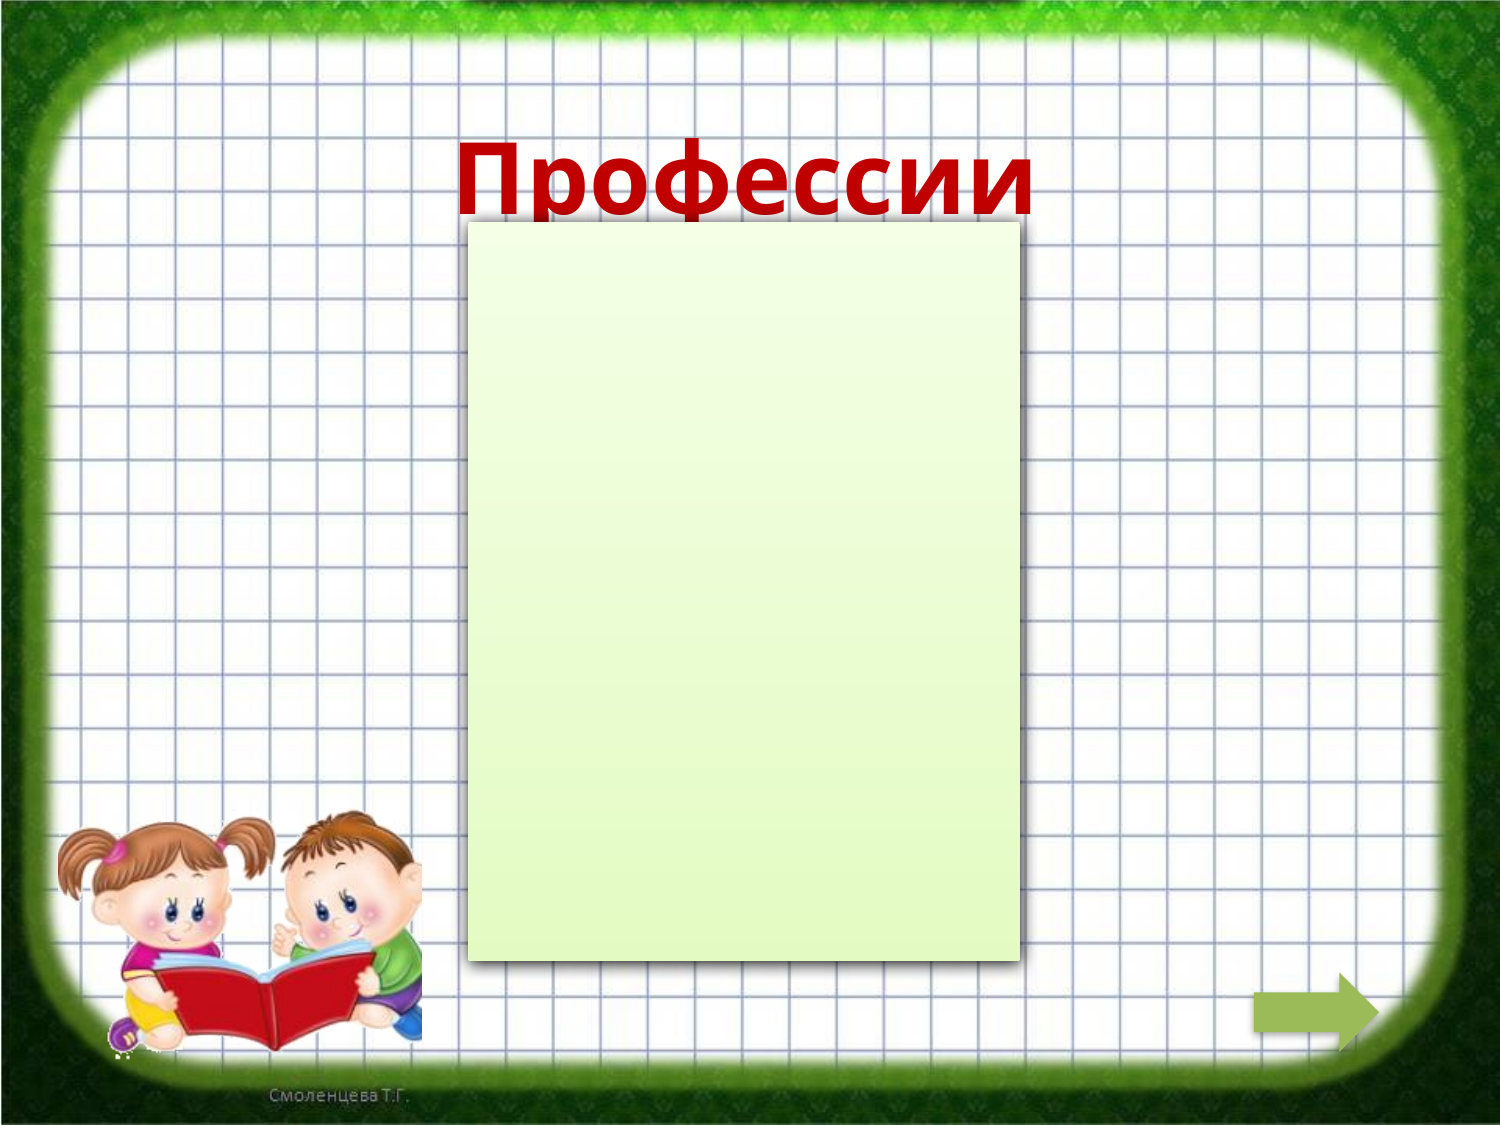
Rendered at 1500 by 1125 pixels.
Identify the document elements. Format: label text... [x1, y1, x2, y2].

picture [0, 0, 1500, 1125]
text_box [1251, 970, 1382, 1055]
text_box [468, 0, 1020, 962]
title Профессии [70, 140, 464, 329]
title Профессии [1027, 140, 1421, 329]
